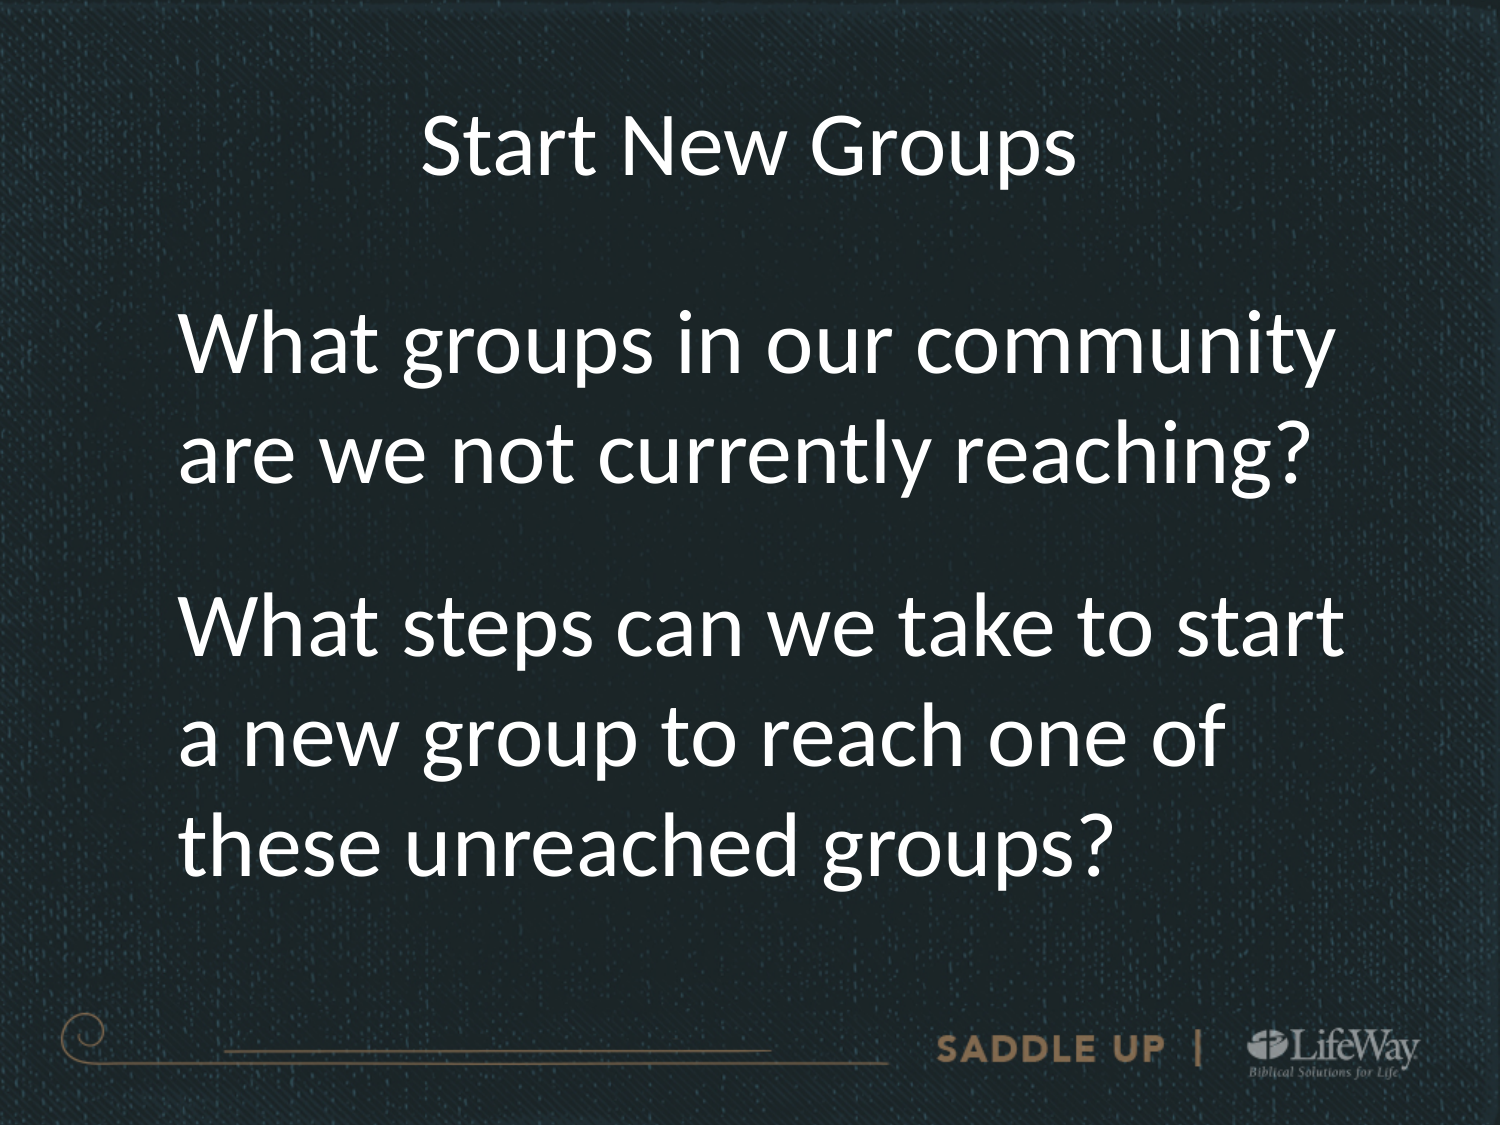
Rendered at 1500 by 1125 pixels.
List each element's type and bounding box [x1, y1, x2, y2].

list [0, 0, 1500, 1125]
